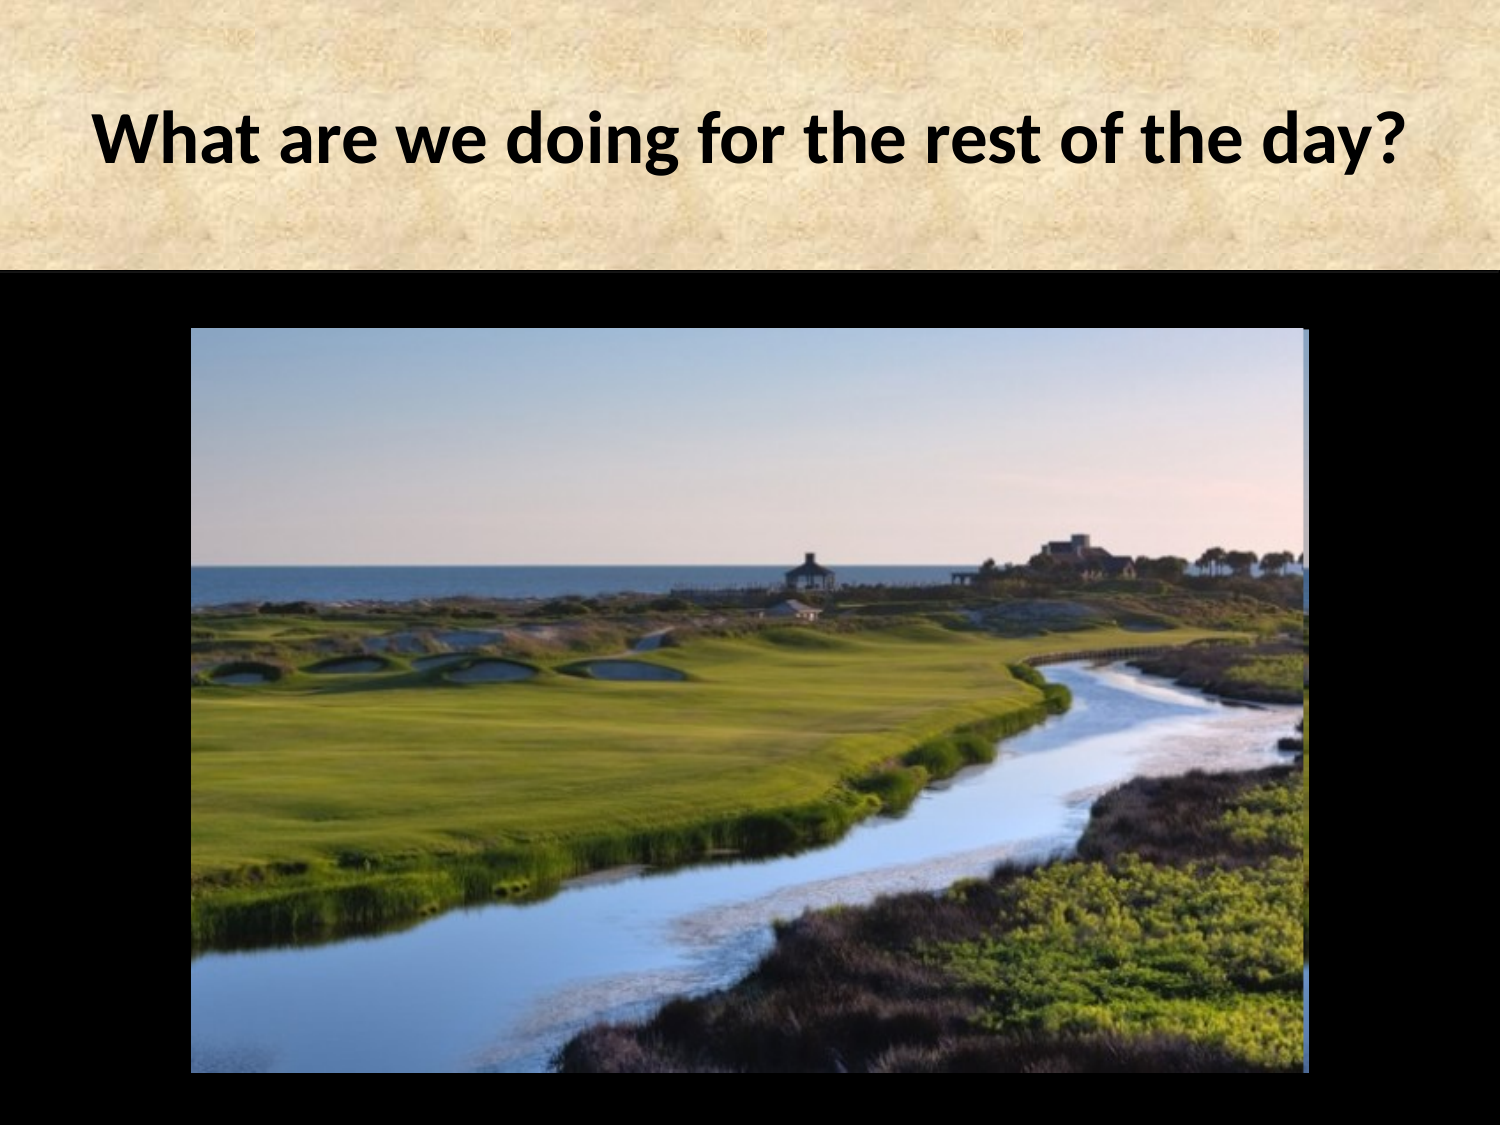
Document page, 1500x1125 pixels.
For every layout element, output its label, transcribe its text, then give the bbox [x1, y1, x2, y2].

text_box What are we doing for the rest of the day? [0, 0, 1500, 270]
picture [191, 327, 1309, 1074]
